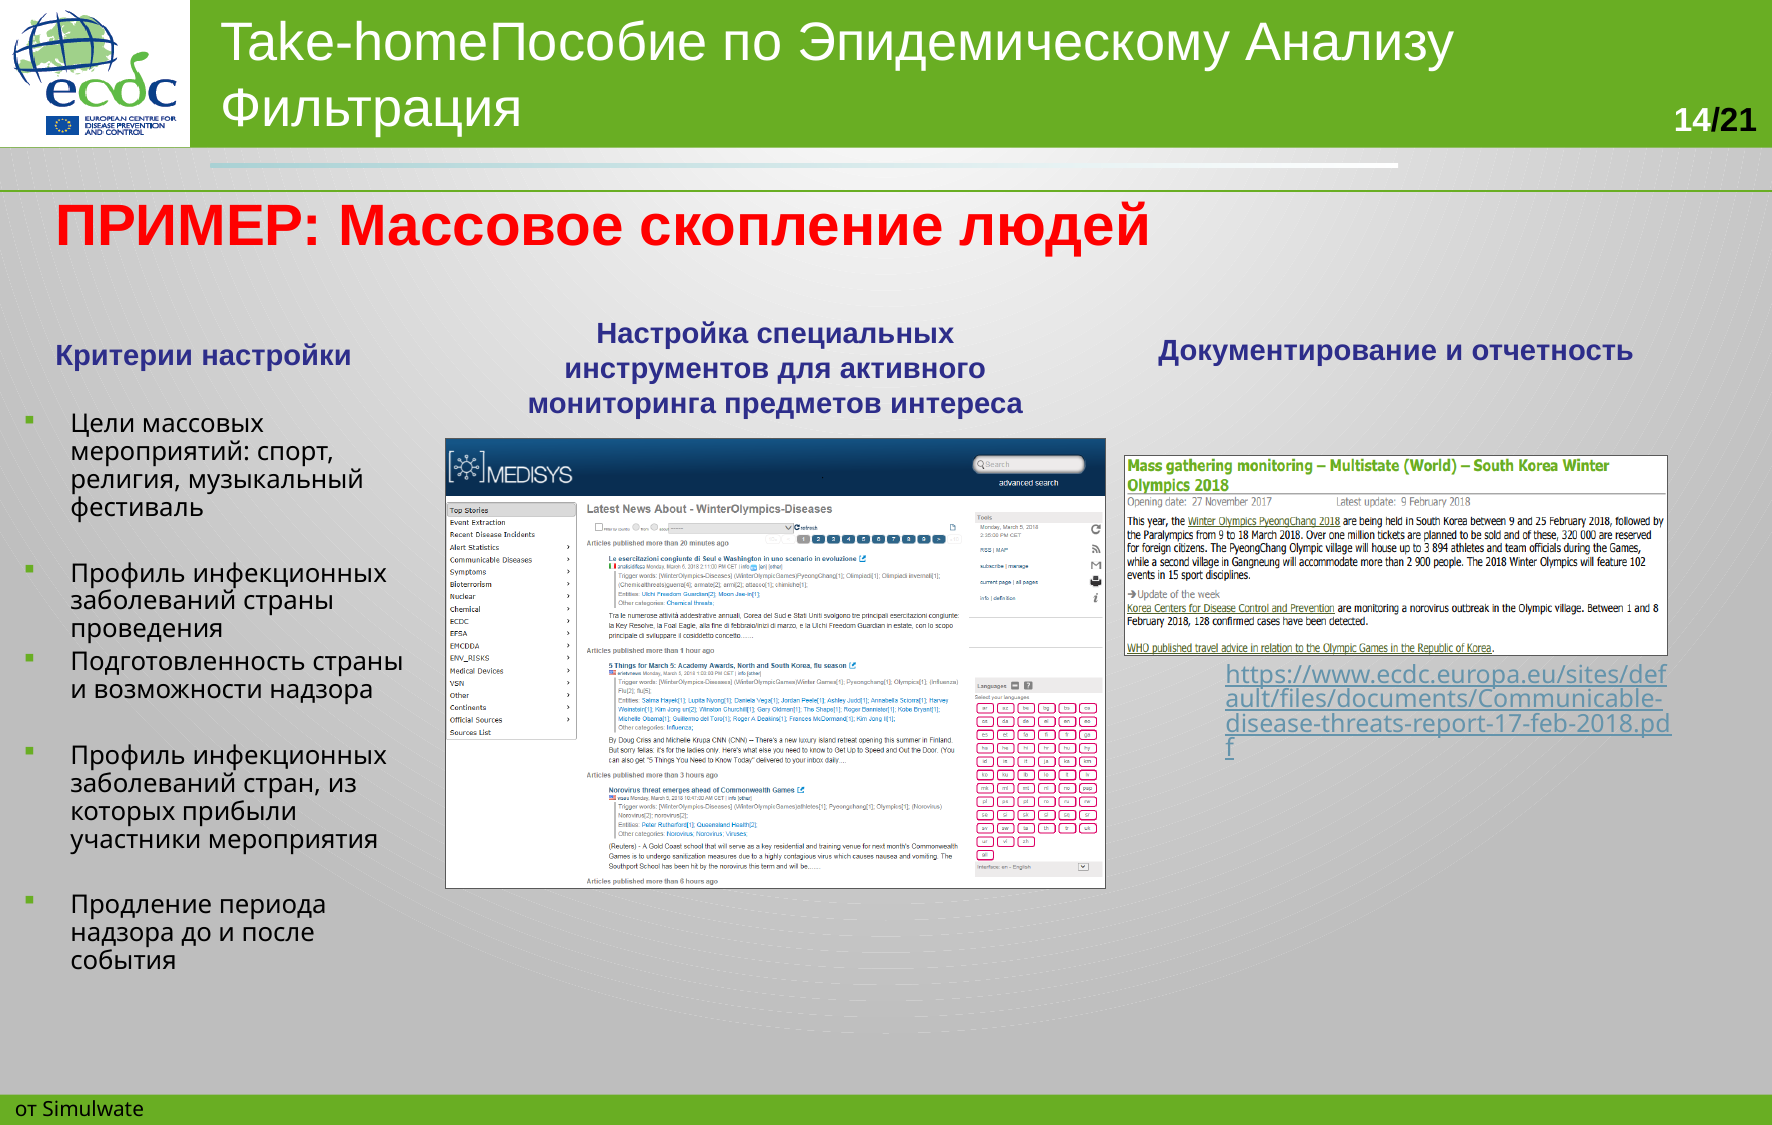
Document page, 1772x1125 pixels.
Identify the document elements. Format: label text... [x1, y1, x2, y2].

text_box Цели массовых мероприятий: спорт, религия, музыкальный фестиваль Профиль инфекционных заболеваний страны проведения Подготовленность страны и возможности надзора Профиль инфекционных заболеваний стран, из которых прибыли участники мероприятия Продление периода надзора до и после события [8, 403, 427, 983]
picture [0, 0, 190, 147]
text_box https://www.ecdc.europa.eu/sites/default/files/documents/Communicable-disease-threats-report-17-feb-2018.pdf [1210, 651, 1690, 697]
text_box Настройка специальных инструментов для активного мониторинга предметов интереса [504, 307, 1047, 427]
picture [1124, 455, 1669, 657]
picture [445, 438, 1106, 889]
text_box Документирование и отчетность [1102, 324, 1690, 374]
text_box ПРИМЕР: Массовое скопление людей [40, 187, 1566, 266]
text_box [210, 163, 1399, 168]
text_box Критерии настройки [40, 328, 427, 379]
